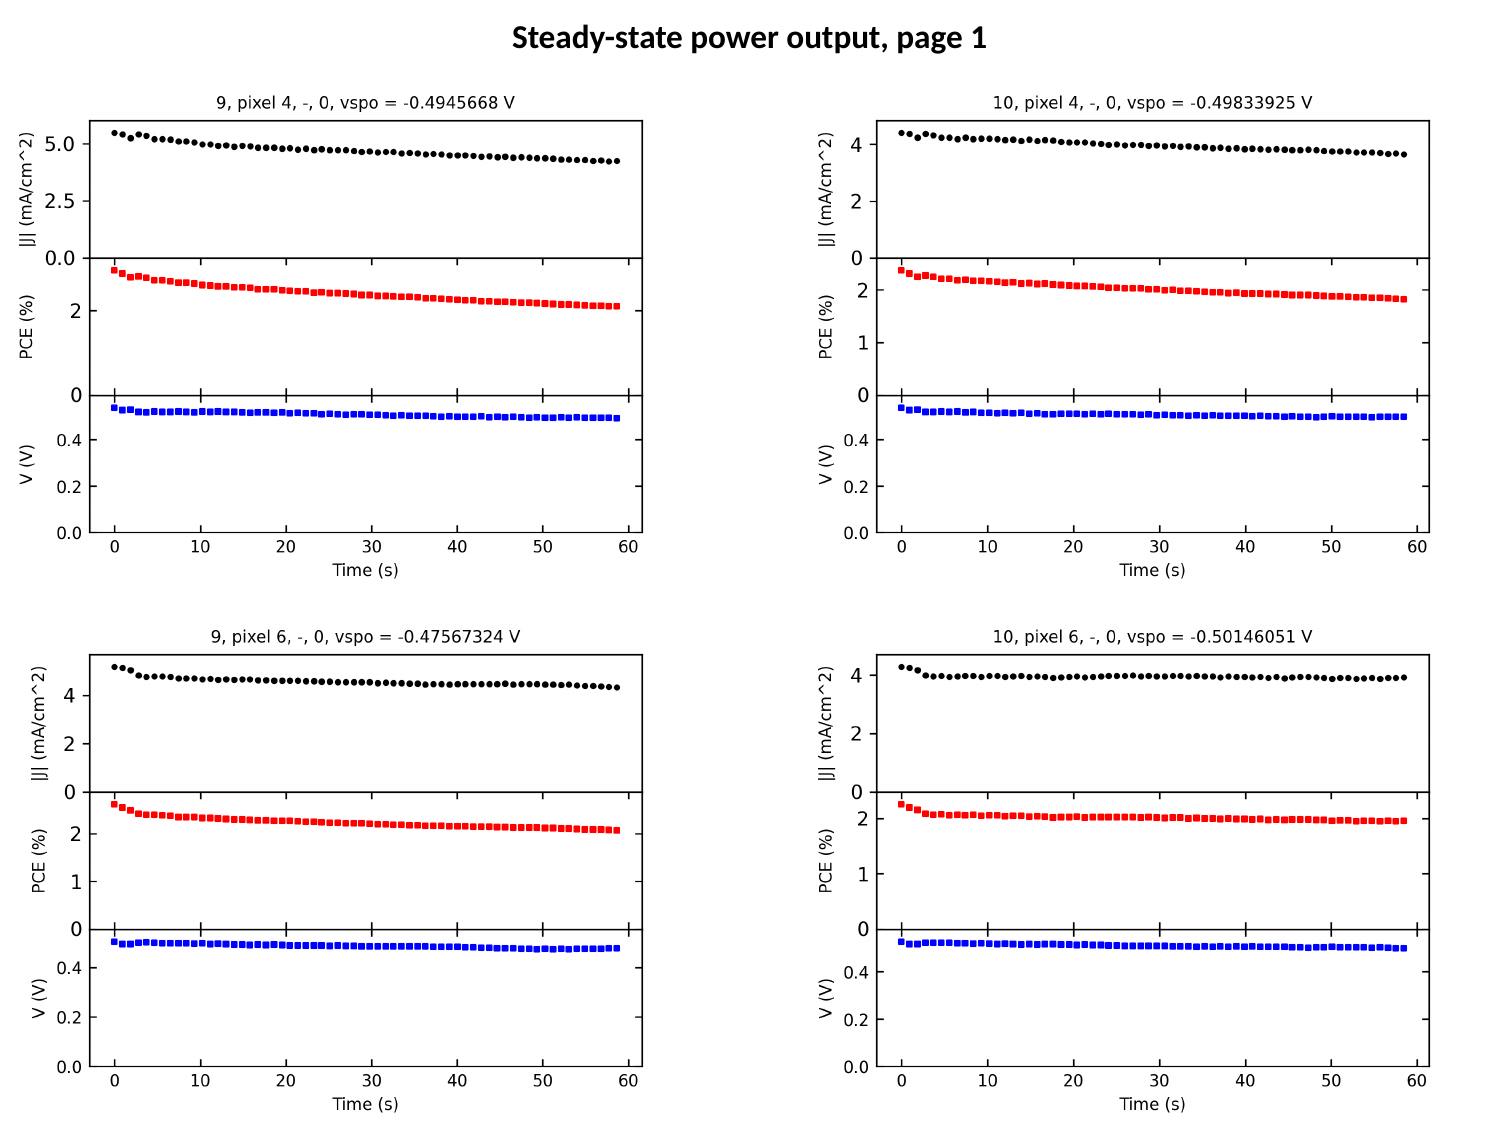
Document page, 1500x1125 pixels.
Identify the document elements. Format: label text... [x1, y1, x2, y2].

picture [787, 56, 1500, 1125]
picture [0, 56, 713, 1125]
title Steady-state power output, page 1 [0, 0, 1500, 75]
